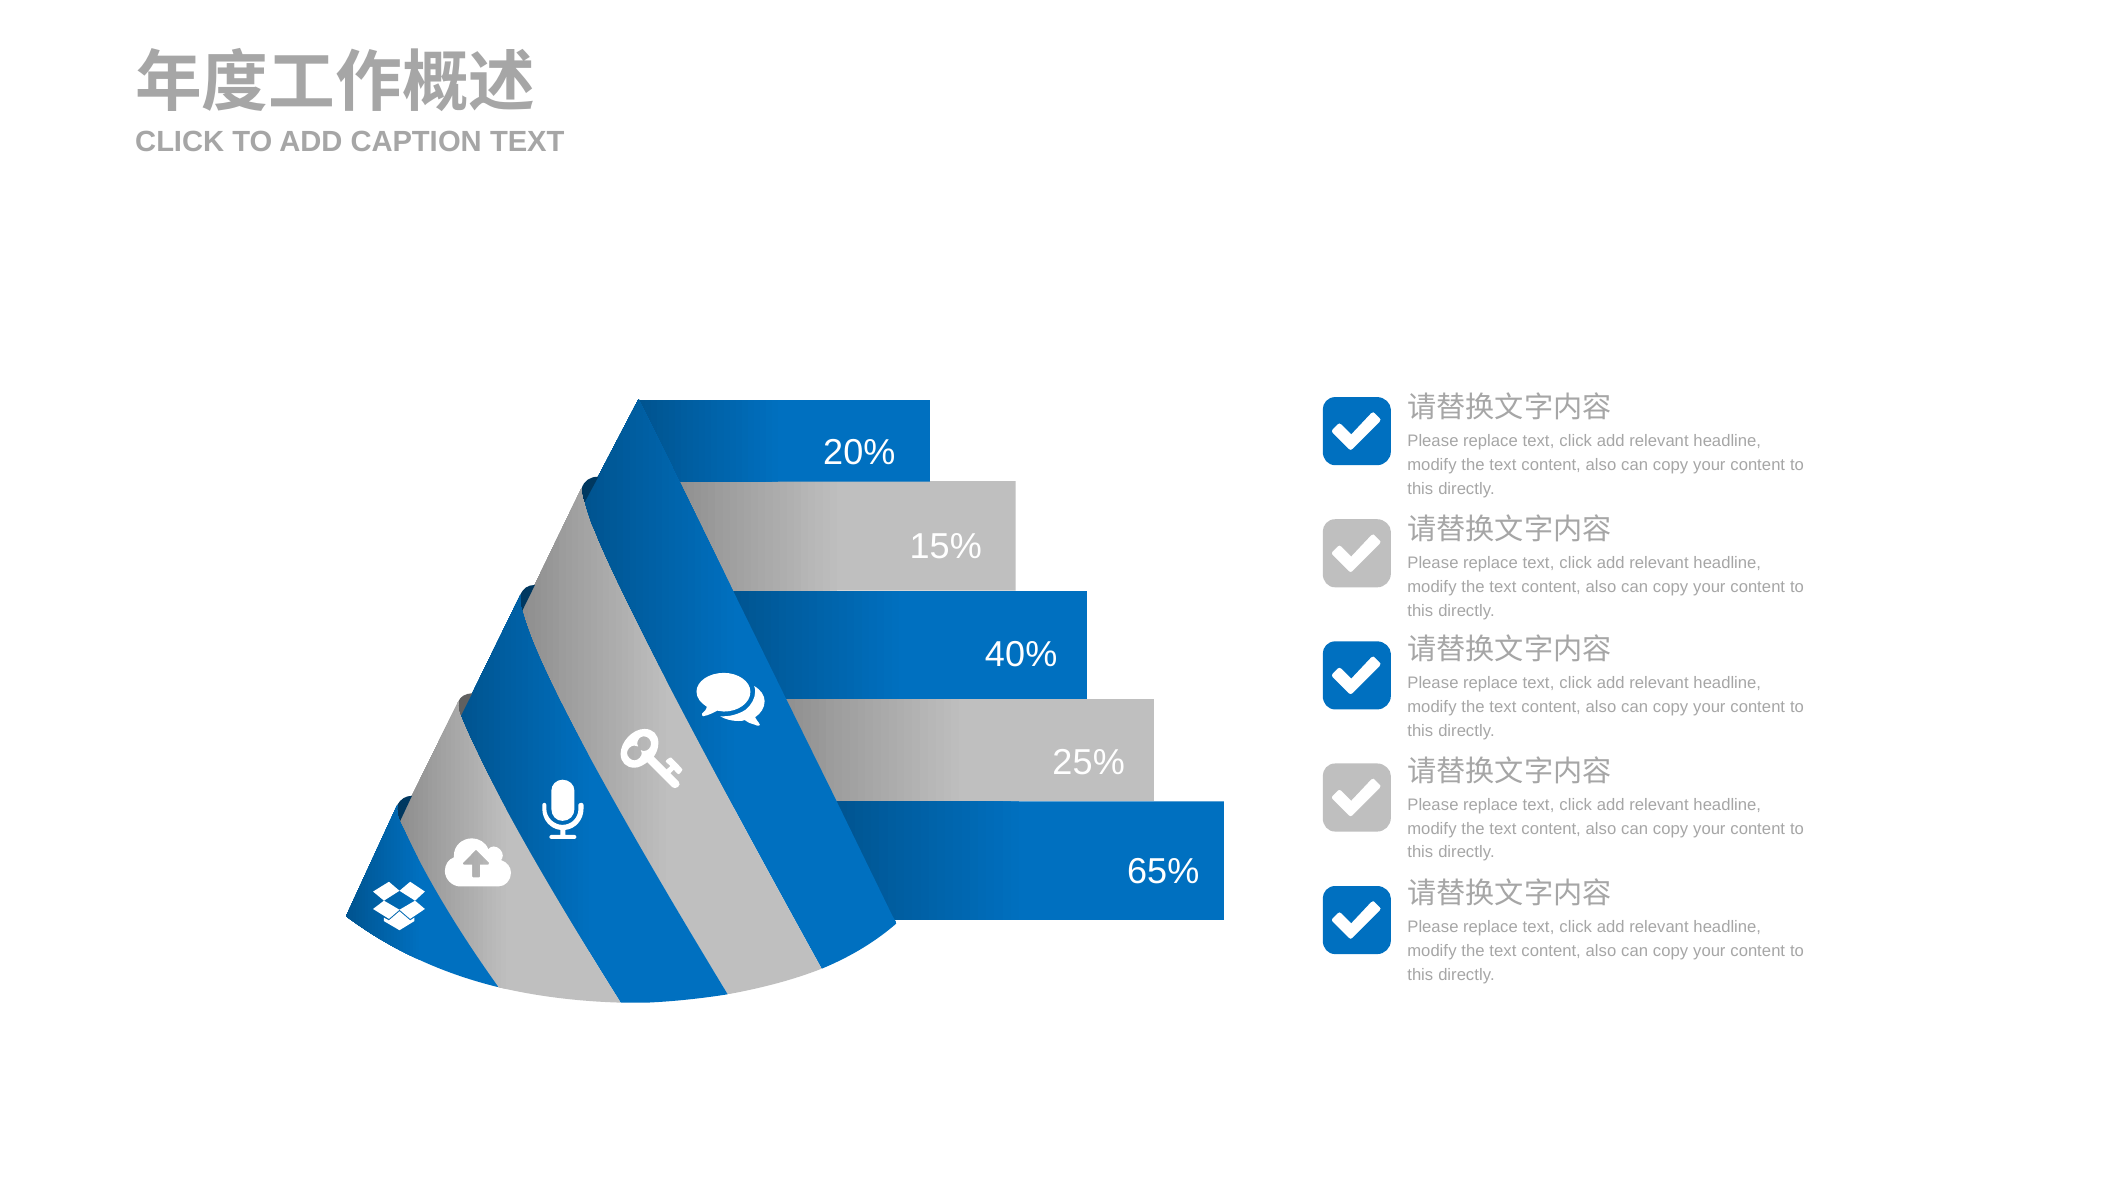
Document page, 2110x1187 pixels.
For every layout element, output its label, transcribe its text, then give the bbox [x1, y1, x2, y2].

text_box Please replace text, click add relevant headline, modify the text content, also can copy your content to this directly. [1407, 789, 1808, 862]
text_box 请替换文字内容 [1407, 623, 1710, 666]
text_box [822, 481, 1016, 591]
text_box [460, 584, 728, 1003]
text_box 25% [1052, 729, 1126, 782]
text_box [1322, 763, 1391, 832]
text_box 15% [909, 513, 983, 566]
text_box Please replace text, click add relevant headline, modify the text content, also can copy your content to this directly. [1407, 911, 1808, 984]
text_box 40% [984, 621, 1058, 674]
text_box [399, 693, 621, 1003]
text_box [521, 476, 822, 995]
text_box Please replace text, click add relevant headline, modify the text content, also can copy your content to this directly. [1407, 547, 1808, 620]
text_box CLICK TO ADD CAPTION TEXT [135, 122, 596, 158]
text_box 请替换文字内容 [1407, 503, 1710, 546]
text_box [640, 399, 930, 482]
text_box Please replace text, click add relevant headline, modify the text content, also can copy your content to this directly. [1407, 425, 1808, 498]
text_box 请替换文字内容 [1407, 745, 1710, 788]
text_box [346, 795, 499, 988]
text_box [822, 698, 1155, 802]
text_box 请替换文字内容 [1407, 381, 1710, 424]
text_box 请替换文字内容 [1407, 867, 1710, 910]
text_box [838, 801, 1225, 920]
text_box [598, 399, 677, 476]
text_box [1322, 886, 1391, 955]
text_box [1322, 641, 1391, 710]
text_box [1322, 519, 1391, 588]
text_box 年度工作概述 [135, 38, 596, 119]
text_box [822, 590, 1088, 698]
text_box [822, 771, 897, 969]
text_box 65% [1127, 839, 1200, 892]
text_box [1322, 397, 1391, 466]
text_box Please replace text, click add relevant headline, modify the text content, also can copy your content to this directly. [1407, 667, 1808, 740]
text_box 20% [822, 419, 896, 472]
